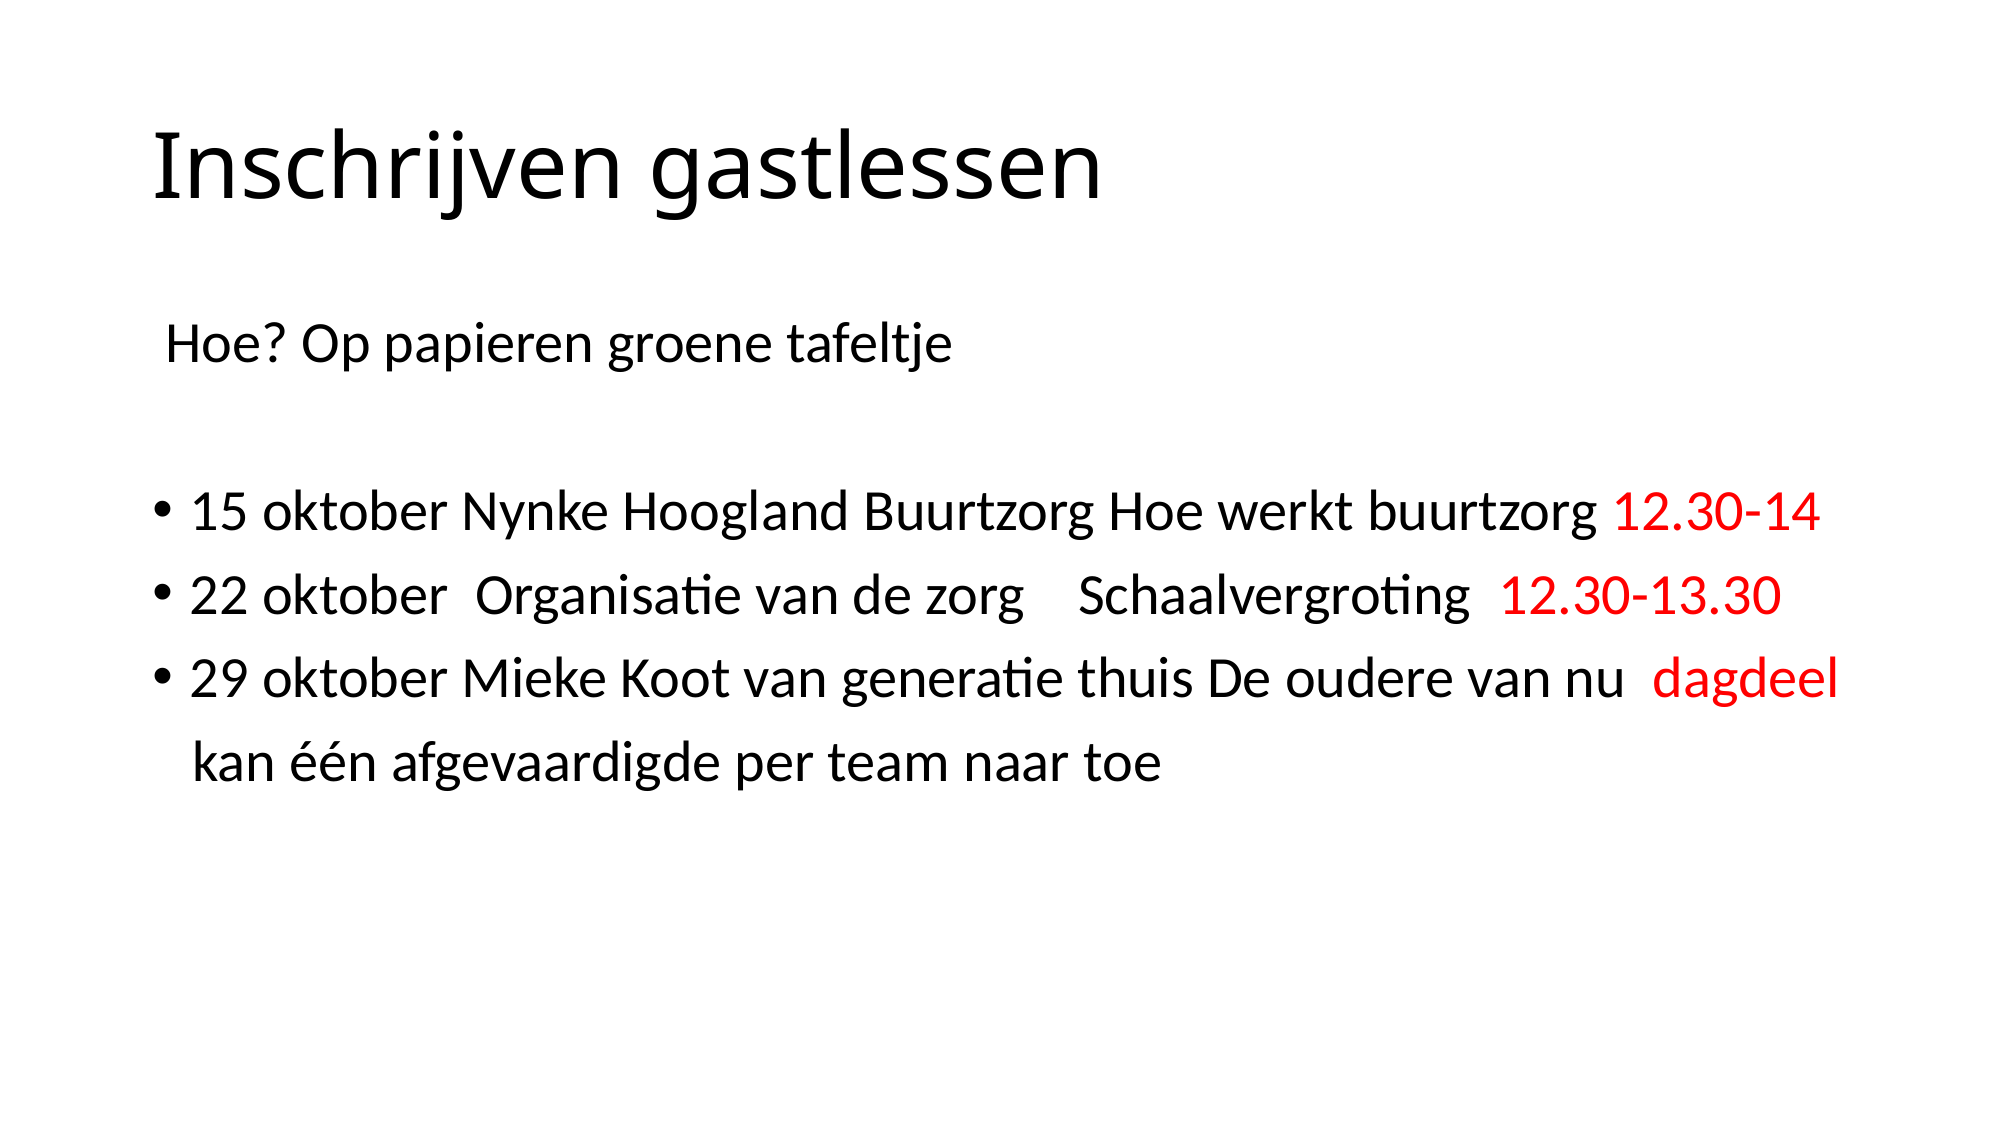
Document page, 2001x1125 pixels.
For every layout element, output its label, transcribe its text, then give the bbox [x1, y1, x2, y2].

list Hoe? Op papieren groene tafeltje 15 oktober Nynke Hoogland Buurtzorg Hoe werkt buurtzorg 12.30-14 22 oktober Organisatie van de zorg Schaalvergroting 12.30-13.30 29 oktober Mieke Koot van generatie thuis De oudere van nu dagdeel kan één afgevaardigde per team naar toe [137, 304, 1863, 1019]
title Inschrijven gastlessen [137, 59, 1863, 278]
